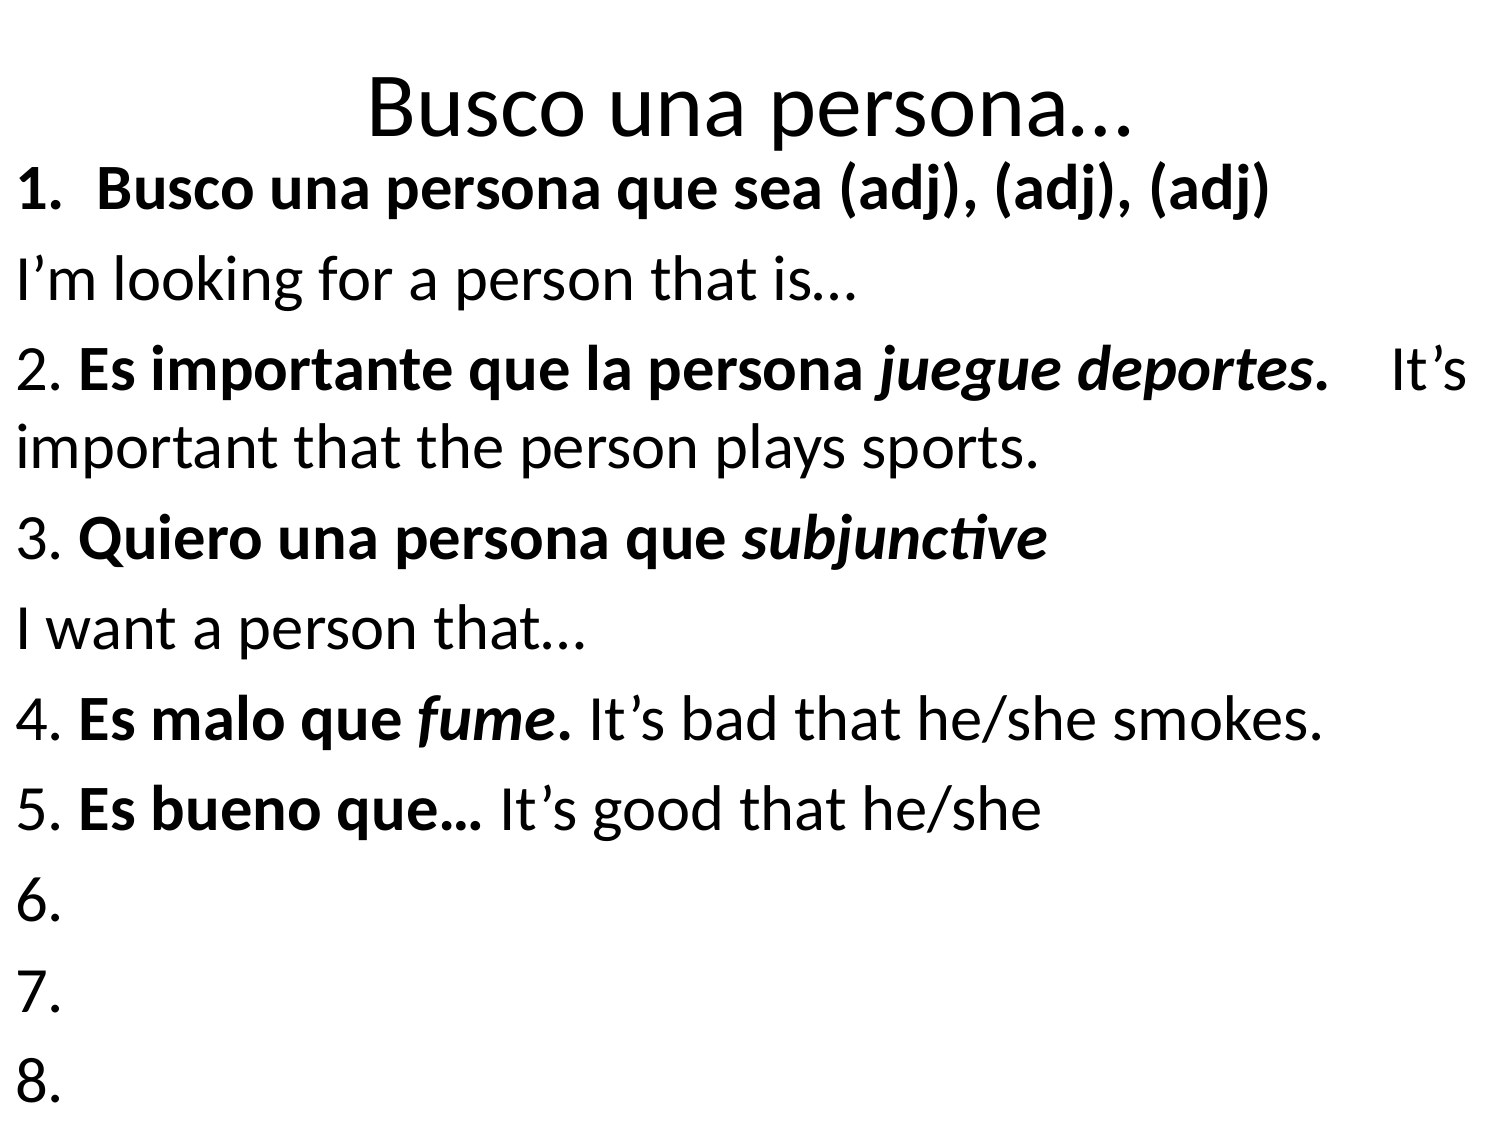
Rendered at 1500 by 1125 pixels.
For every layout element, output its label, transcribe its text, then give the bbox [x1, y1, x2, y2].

list Busco una persona que sea (adj), (adj), (adj) I’m looking for a person that is… 2. Es importante que la persona juegue deportes. It’s important that the person plays sports. 3. Quiero una persona que subjunctive I want a person that… 4. Es malo que fume. It’s bad that he/she smokes. 5. Es bueno que… It’s good that he/she 6. 7. 8. [0, 137, 1500, 1125]
title Busco una persona… [75, 5, 1425, 137]
